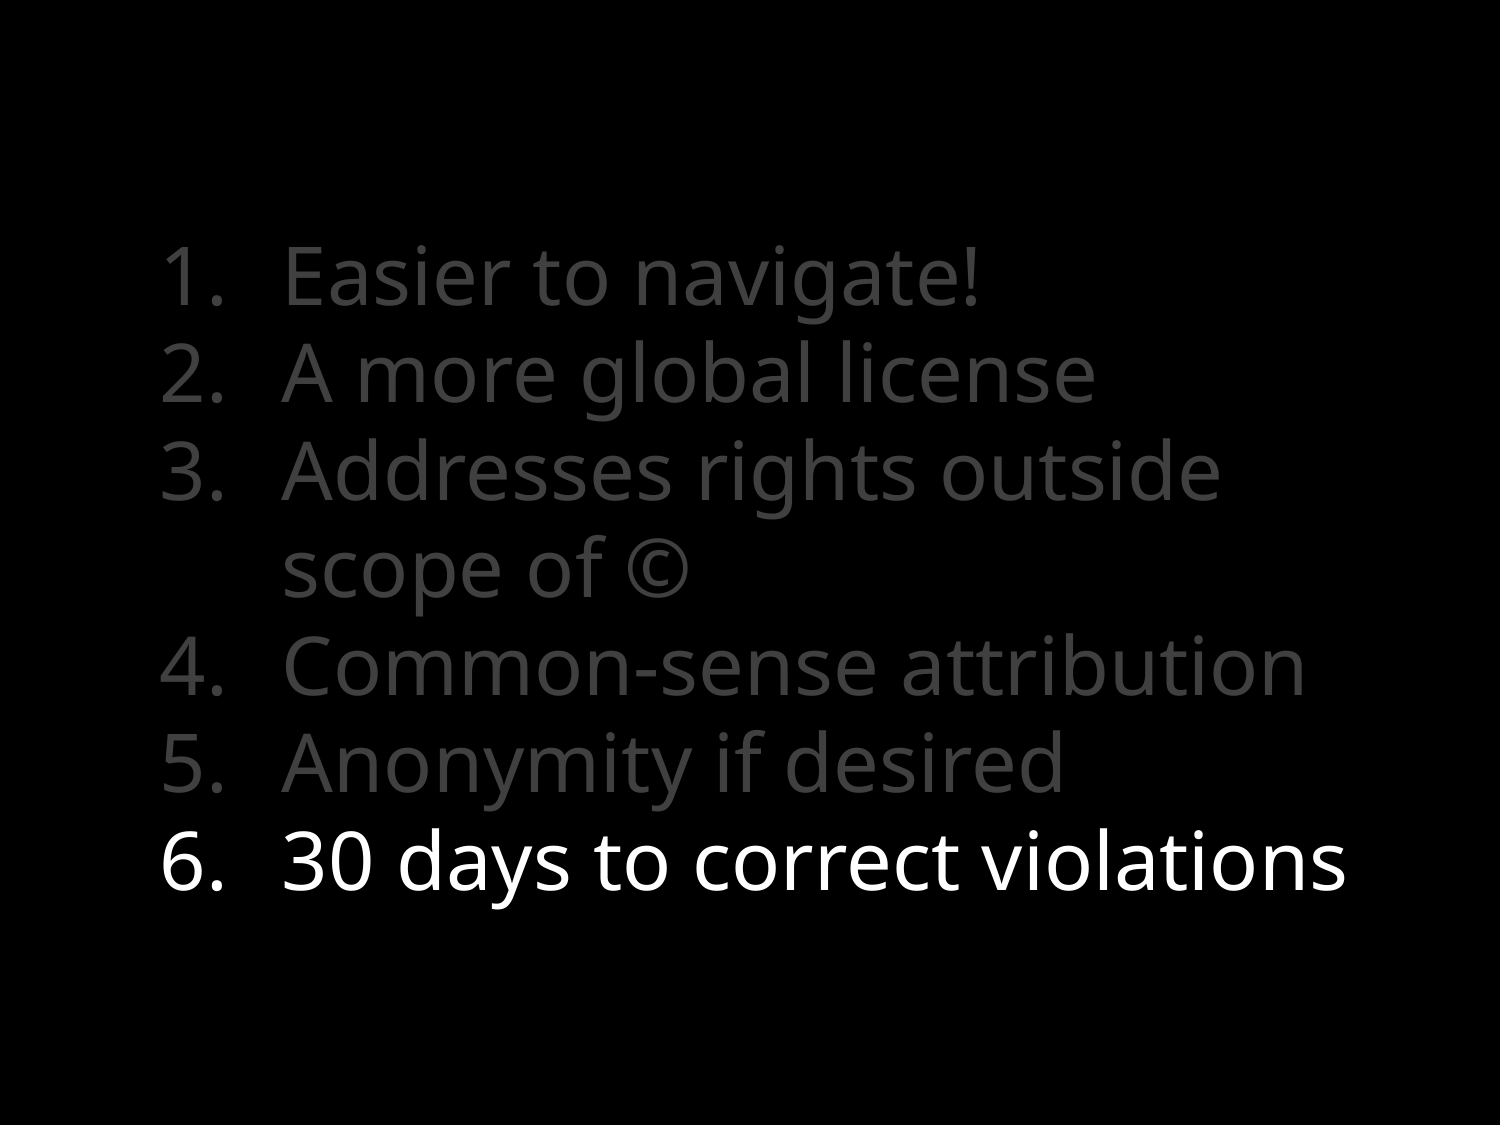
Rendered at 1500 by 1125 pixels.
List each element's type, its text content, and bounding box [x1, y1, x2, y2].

text_box Easier to navigate! A more global license Addresses rights outside scope of © Common-sense attribution Anonymity if desired 30 days to correct violations [144, 444, 1475, 686]
